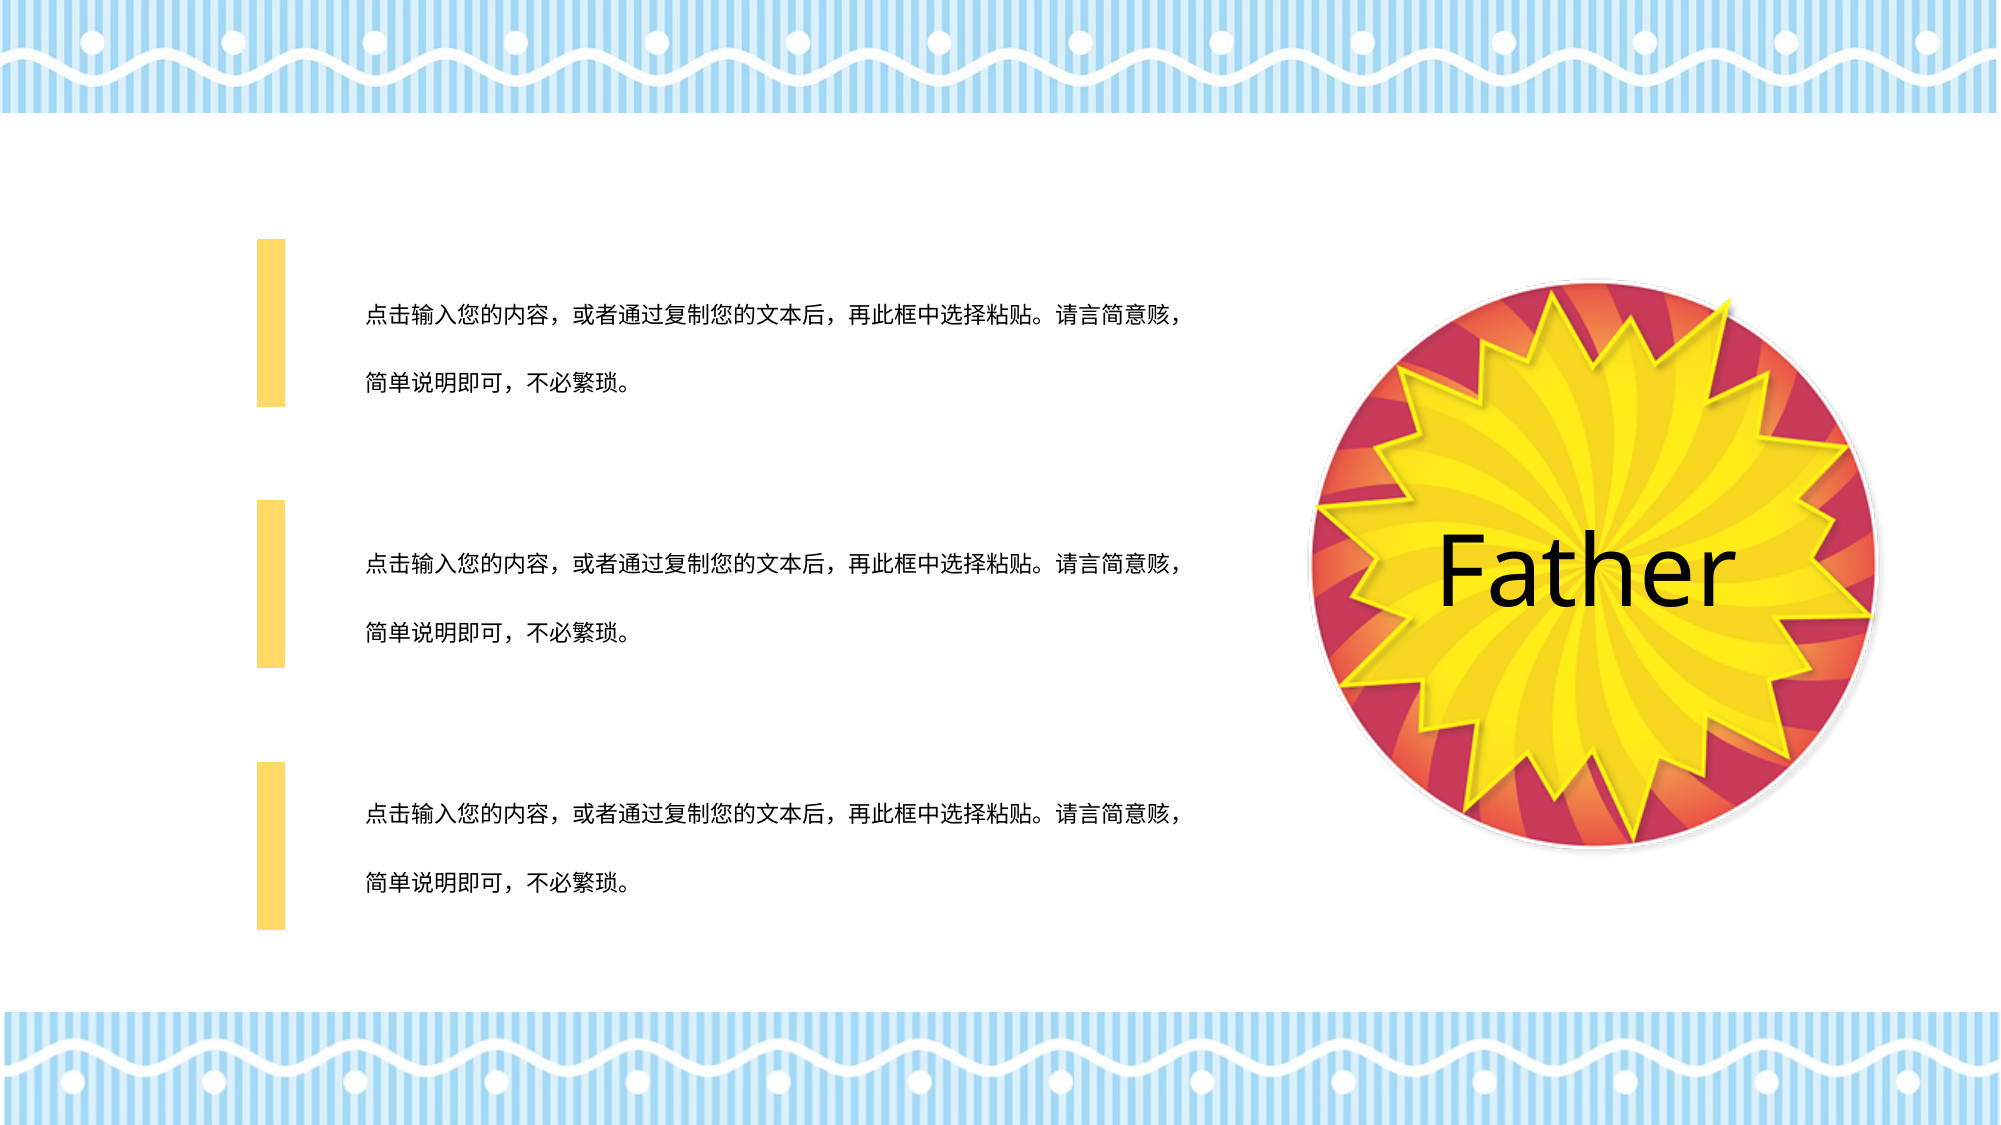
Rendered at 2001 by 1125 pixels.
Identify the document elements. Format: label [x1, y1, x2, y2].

text_box [0, 0, 2000, 1125]
picture [1241, 214, 1893, 864]
